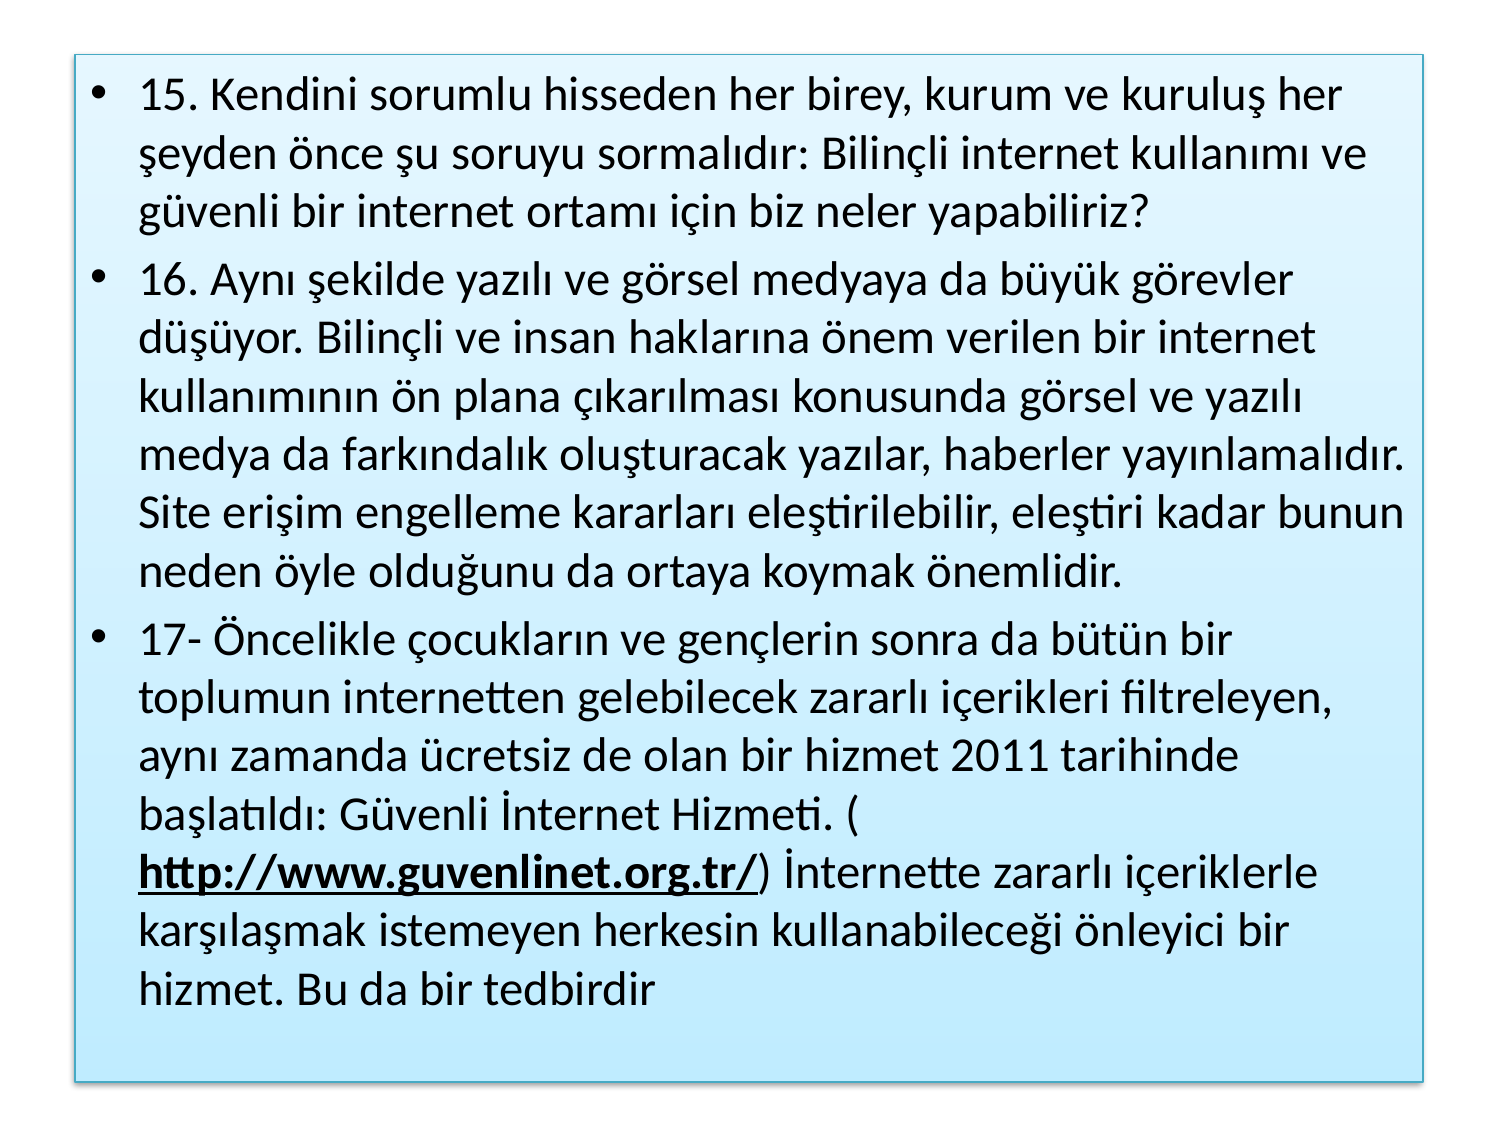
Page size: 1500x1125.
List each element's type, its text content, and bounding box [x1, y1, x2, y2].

list 15. Kendini sorumlu hisseden her birey, kurum ve kuruluş her şeyden önce şu soruyu sormalıdır: Bilinçli internet kullanımı ve güvenli bir internet ortamı için biz neler yapabiliriz? 16. Aynı şekilde yazılı ve görsel medyaya da büyük görevler düşüyor. Bilinçli ve insan haklarına önem verilen bir internet kullanımının ön plana çıkarılması konusunda görsel ve yazılı medya da farkındalık oluşturacak yazılar, haberler yayınlamalıdır. Site erişim engelleme kararları eleştirilebilir, eleştiri kadar bunun neden öyle olduğunu da ortaya koymak önemlidir. 17- Öncelikle çocukların ve gençlerin sonra da bütün bir toplumun internetten gelebilecek zararlı içerikleri filtreleyen, aynı zamanda ücretsiz de olan bir hizmet 2011 tarihinde başlatıldı: Güvenli İnternet Hizmeti. (http://www.guvenlinet.org.tr/) İnternette zararlı içeriklerle karşılaşmak istemeyen herkesin kullanabileceği önleyici bir hizmet. Bu da bir tedbirdir [74, 54, 1424, 1083]
